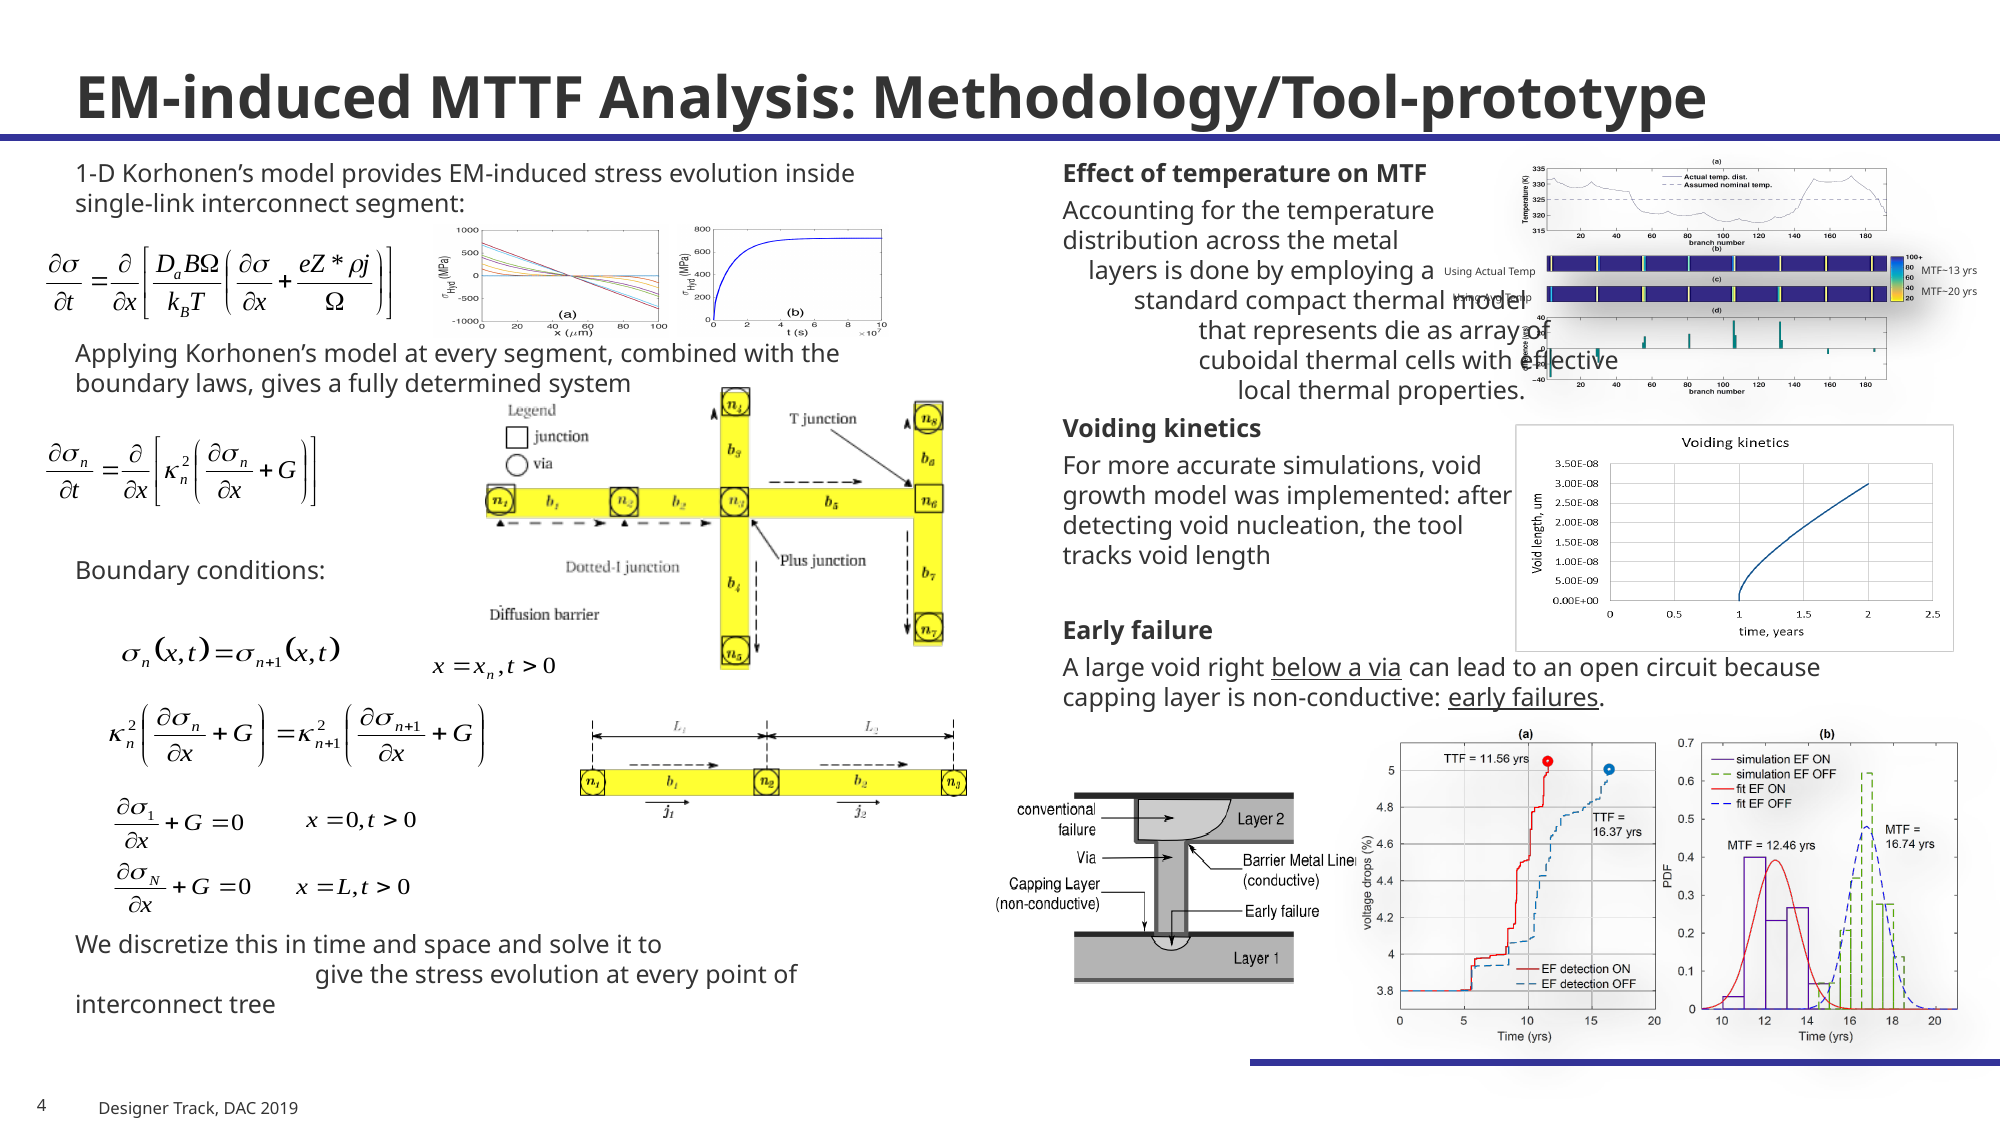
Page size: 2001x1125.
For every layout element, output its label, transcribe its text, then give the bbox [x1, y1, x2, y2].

title EM-induced MTTF Analysis: Methodology/Tool-prototype [0, 0, 2000, 138]
picture [995, 718, 1967, 1044]
picture [485, 387, 945, 670]
slide_number 4 [0, 1087, 84, 1125]
list 1-D Korhonen’s model provides EM-induced stress evolution inside single-link interconnect segment: Applying Korhonen’s model at every segment, combined with the boundary laws, gives a fully determined system Boundary conditions: We discretize this in time and space and solve it to give the stress evolution at every point of interconnect tree [0, 149, 984, 1038]
picture [580, 718, 968, 818]
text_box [1429, 153, 2000, 401]
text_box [42, 430, 326, 513]
footer Designer Track, DAC 2019 [83, 1086, 1224, 1125]
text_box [104, 635, 561, 919]
picture [1515, 424, 1955, 652]
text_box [42, 240, 401, 326]
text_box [432, 224, 889, 338]
